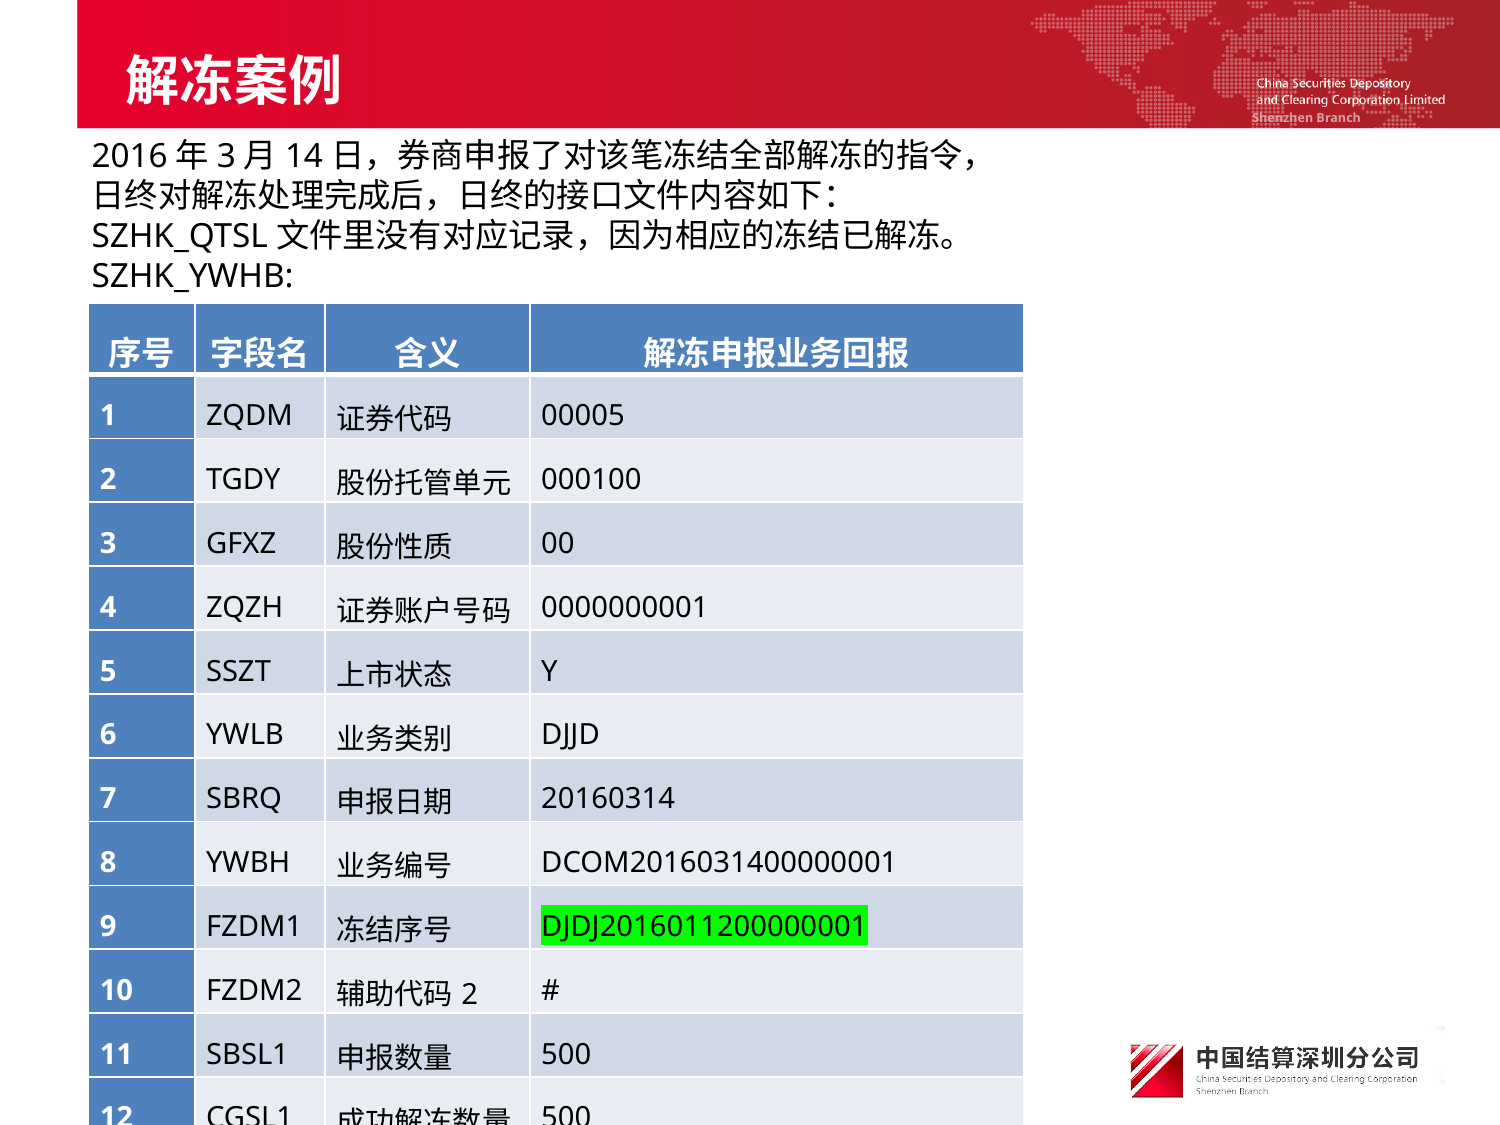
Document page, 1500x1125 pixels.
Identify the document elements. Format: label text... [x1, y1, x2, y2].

table_cell 11 [89, 1014, 194, 1076]
table_cell 申报数量 [326, 1014, 529, 1076]
table_cell 10 [89, 950, 194, 1012]
table_cell 500 [531, 1078, 1023, 1125]
table_cell 股份性质 [326, 503, 529, 565]
table_cell 00 [531, 503, 1023, 565]
table_cell DJDJ2016011200000001 [531, 886, 1023, 948]
table_cell SBRQ [196, 759, 324, 821]
table_cell FZDM2 [196, 950, 324, 1012]
table_cell 3 [89, 503, 194, 565]
text_box 2016年3月14日，券商申报了对该笔冻结全部解冻的指令，日终对解冻处理完成后，日终的接口文件内容如下： SZHK_QTSL文件里没有对应记录，因为相应的冻结已解冻。 SZHK_YWHB: [76, 126, 1010, 302]
table_cell YWLB [196, 695, 324, 757]
table_cell SBSL1 [196, 1014, 324, 1076]
table_cell Y [531, 631, 1023, 693]
table_cell 8 [89, 822, 194, 885]
table_header 字段名 [196, 304, 324, 372]
text_box 解冻案例 [110, 30, 1495, 119]
table_cell 00005 [531, 377, 1023, 438]
table_cell 0000000001 [531, 567, 1023, 629]
table_cell 冻结序号 [326, 886, 529, 948]
table_cell 业务类别 [326, 695, 529, 757]
table_cell # [531, 950, 1023, 1012]
table_cell 4 [89, 567, 194, 629]
table_cell CGSL1 [196, 1078, 324, 1125]
table_cell 12 [89, 1078, 194, 1125]
table_cell 成功解冻数量 [326, 1078, 529, 1125]
table_cell ZQZH [196, 567, 324, 629]
table_cell 上市状态 [326, 631, 529, 693]
table_cell 9 [89, 886, 194, 948]
table_cell 证券代码 [326, 377, 529, 438]
table_cell GFXZ [196, 503, 324, 565]
table_cell 6 [89, 695, 194, 757]
table_cell 5 [89, 631, 194, 693]
table_cell 辅助代码2 [326, 950, 529, 1012]
table_cell 000100 [531, 439, 1023, 501]
table_cell 业务编号 [326, 822, 529, 885]
picture [0, 0, 1500, 1125]
table_cell 股份托管单元 [326, 439, 529, 501]
table_cell 申报日期 [326, 759, 529, 821]
table_cell 20160314 [531, 759, 1023, 821]
table_cell ZQDM [196, 377, 324, 438]
table_cell 证券账户号码 [326, 567, 529, 629]
table_header 含义 [326, 304, 529, 372]
table_cell SSZT [196, 631, 324, 693]
table_header 序号 [89, 304, 194, 372]
table_header 解冻申报业务回报 [531, 304, 1023, 372]
table_cell 500 [531, 1014, 1023, 1076]
table_cell DJJD [531, 695, 1023, 757]
table_cell YWBH [196, 822, 324, 885]
table_cell 7 [89, 759, 194, 821]
table_cell 2 [89, 439, 194, 501]
table_cell TGDY [196, 439, 324, 501]
table_cell 1 [89, 377, 194, 438]
table_cell DCOM2016031400000001 [531, 822, 1023, 885]
table_cell FZDM1 [196, 886, 324, 948]
